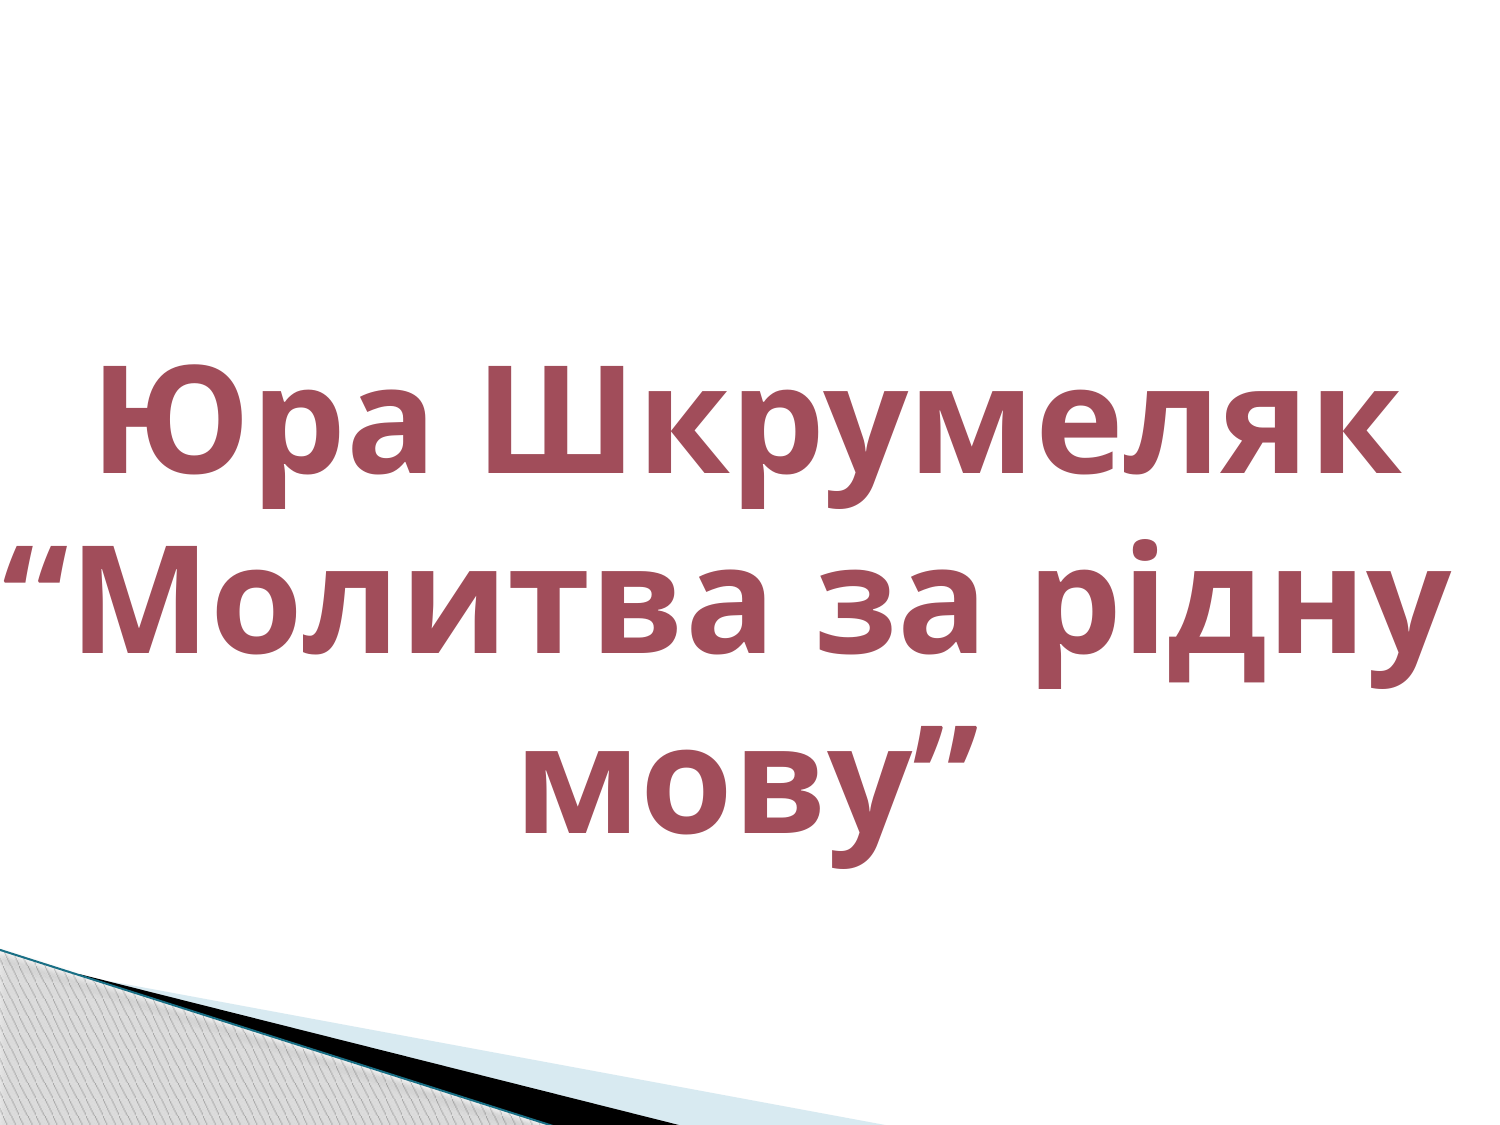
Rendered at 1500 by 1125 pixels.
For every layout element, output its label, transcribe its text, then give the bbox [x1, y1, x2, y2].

text_box Юра Шкрумеляк “Молитва за рідну мову” [0, 316, 1500, 872]
